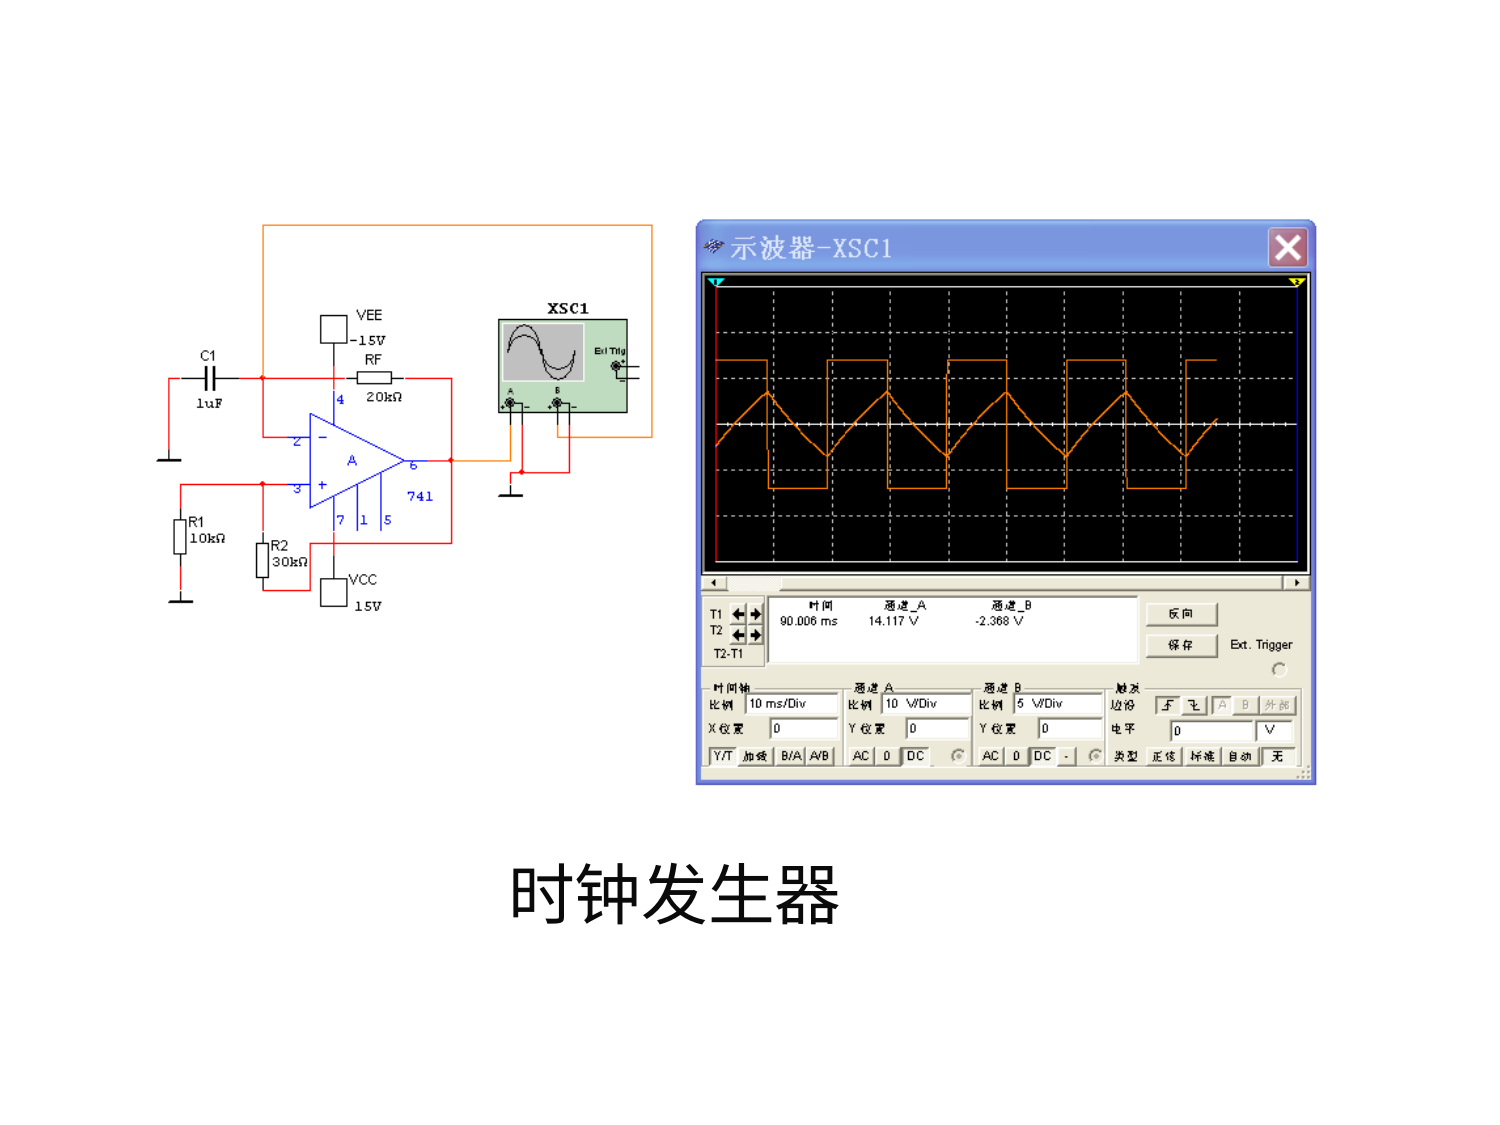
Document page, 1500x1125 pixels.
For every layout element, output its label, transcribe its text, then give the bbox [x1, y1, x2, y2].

list 时钟发生器 [492, 853, 1132, 947]
picture [133, 209, 1340, 814]
